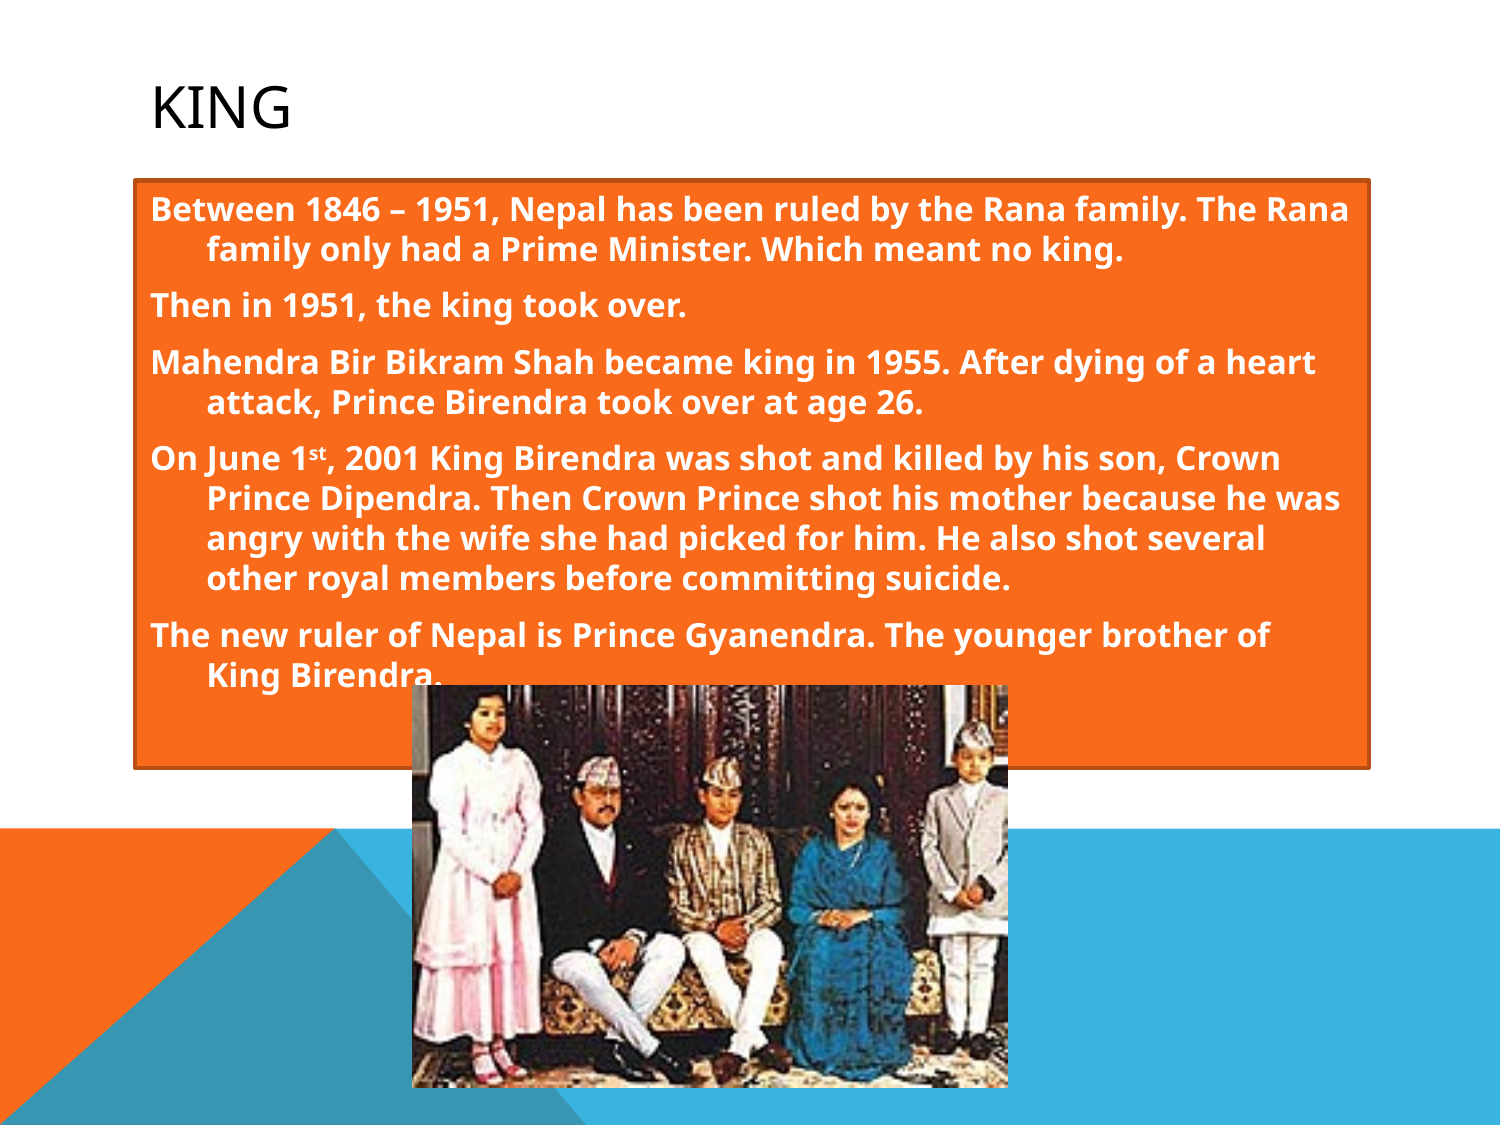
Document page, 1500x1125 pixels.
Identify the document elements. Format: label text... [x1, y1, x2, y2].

picture [412, 685, 1008, 1088]
title king [135, 60, 1369, 150]
list Between 1846 – 1951, Nepal has been ruled by the Rana family. The Rana family only had a Prime Minister. Which meant no king. Then in 1951, the king took over. Mahendra Bir Bikram Shah became king in 1955. After dying of a heart attack, Prince Birendra took over at age 26. On June 1st, 2001 King Birendra was shot and killed by his son, Crown Prince Dipendra. Then Crown Prince shot his mother because he was angry with the wife she had picked for him. He also shot several other royal members before committing suicide. The new ruler of Nepal is Prince Gyanendra. The younger brother of King Birendra. [133, 178, 1371, 770]
